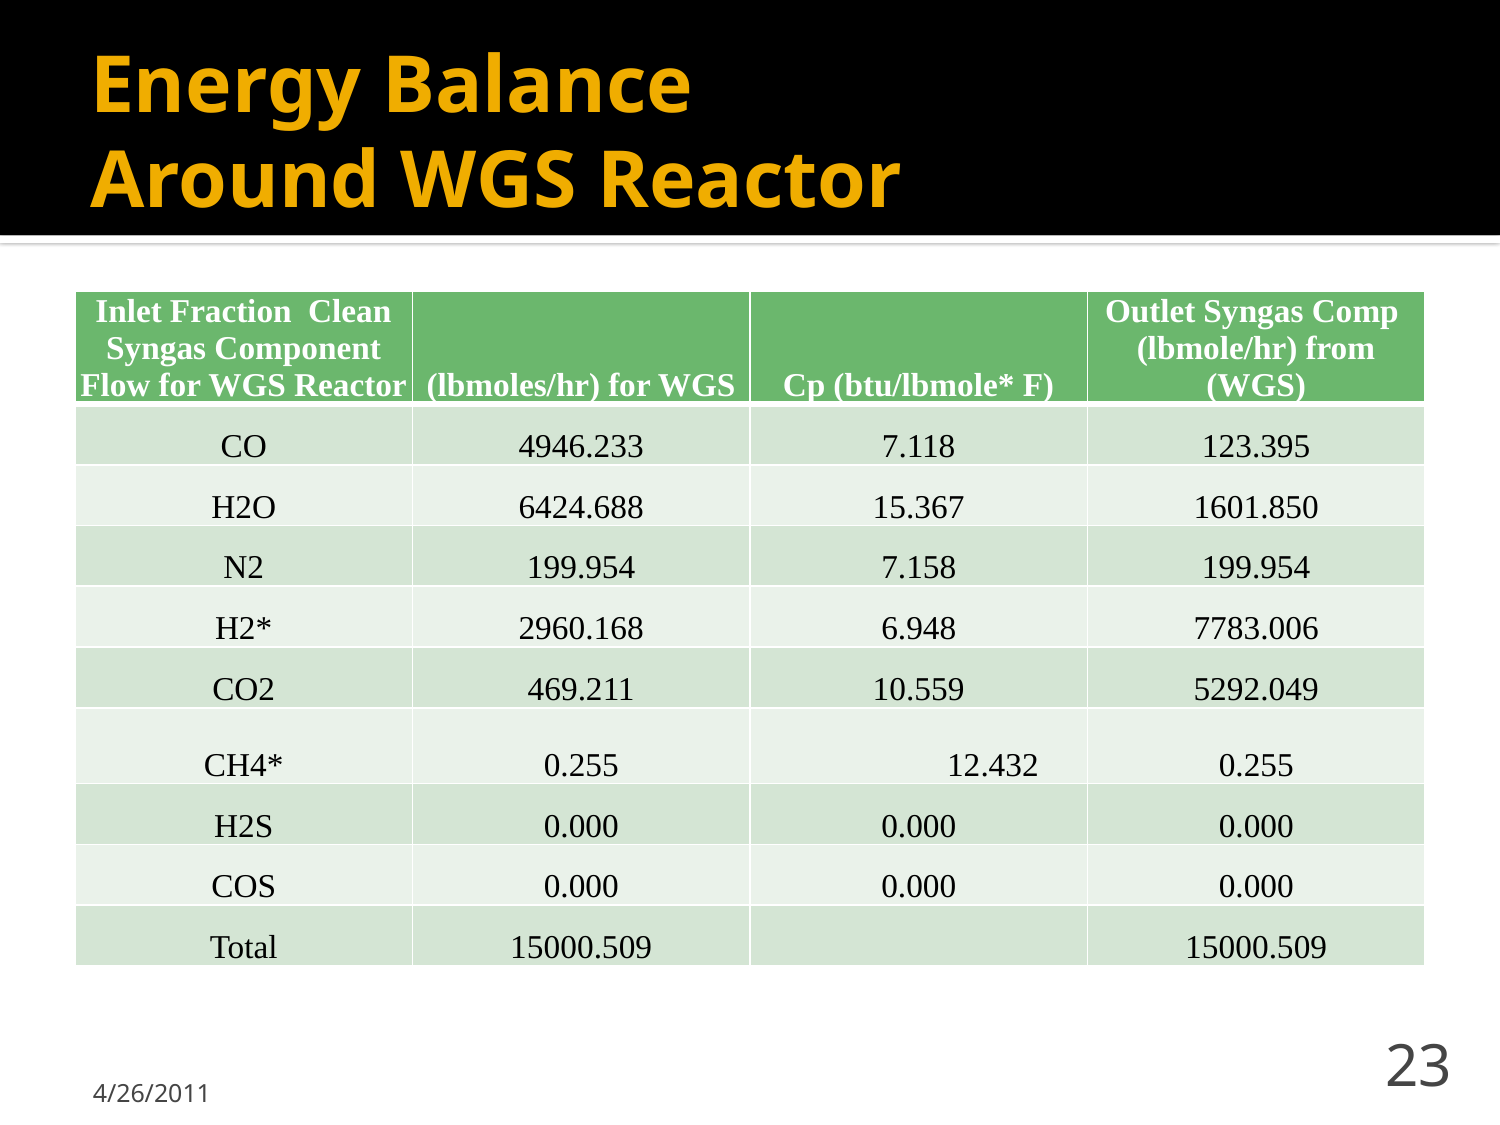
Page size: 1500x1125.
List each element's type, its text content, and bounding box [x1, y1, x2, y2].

table_cell Total [76, 906, 412, 965]
table_header Inlet Fraction Clean Syngas Component Flow for WGS Reactor [76, 292, 412, 401]
table_cell 469.211 [413, 648, 749, 707]
table_cell 15000.509 [1088, 906, 1424, 965]
table_cell 0.000 [751, 845, 1087, 904]
table_cell 6.948 [751, 587, 1087, 646]
table_cell 7.158 [751, 526, 1087, 585]
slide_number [75, 1062, 425, 1108]
table_cell 0.000 [413, 845, 749, 904]
table_header Outlet Syngas Comp (lbmole/hr) from (WGS) [1088, 292, 1424, 401]
table_cell [751, 906, 1087, 965]
table_header Cp (btu/lbmole* F) [751, 292, 1087, 401]
table_cell 0.000 [751, 784, 1087, 844]
table_cell 199.954 [413, 526, 749, 585]
table_cell 10.559 [751, 648, 1087, 707]
table_cell 7.118 [751, 407, 1087, 464]
title Energy Balance Around WGS Reactor [75, 25, 1425, 231]
table_cell 7783.006 [1088, 587, 1424, 646]
table_cell H2O [76, 466, 412, 525]
table_cell 0.000 [413, 784, 749, 844]
table_cell 15.367 [751, 466, 1087, 525]
table_header (lbmoles/hr) for WGS [413, 292, 749, 401]
table_cell H2* [76, 587, 412, 646]
table_cell 0.000 [1088, 845, 1424, 904]
table_cell 15000.509 [413, 906, 749, 965]
table_cell 4946.233 [413, 407, 749, 464]
table_cell CO [76, 407, 412, 464]
table_cell CH4* [76, 709, 412, 783]
table_cell 2960.168 [413, 587, 749, 646]
table_cell N2 [76, 526, 412, 585]
table_cell 0.255 [413, 709, 749, 783]
table_cell H2S [76, 784, 412, 844]
table_cell COS [76, 845, 412, 904]
table_cell 5292.049 [1088, 648, 1424, 707]
table_cell 6424.688 [413, 466, 749, 525]
table_cell 1601.850 [1088, 466, 1424, 525]
table_cell 123.395 [1088, 407, 1424, 464]
table_cell 199.954 [1088, 526, 1424, 585]
table_cell 0.255 [1088, 709, 1424, 783]
slide_number 23 [1345, 1062, 1467, 1108]
table_cell 0.000 [1088, 784, 1424, 844]
table_cell CO2 [76, 648, 412, 707]
table_cell 12.432 [751, 709, 1087, 783]
